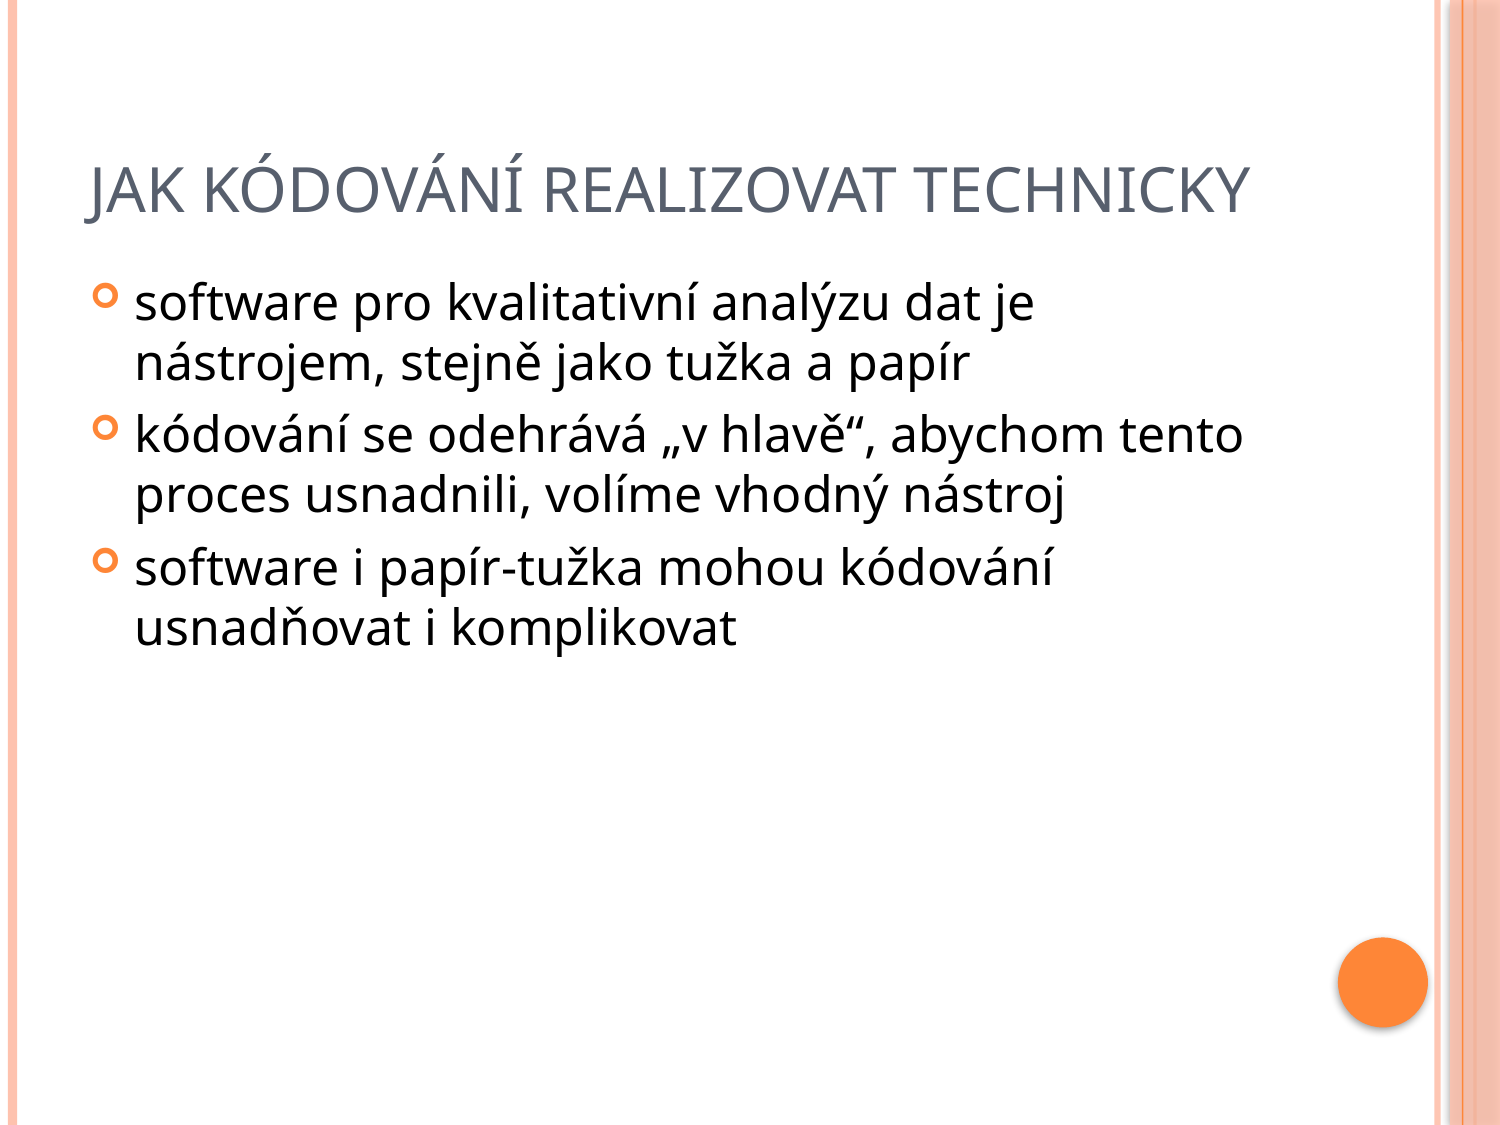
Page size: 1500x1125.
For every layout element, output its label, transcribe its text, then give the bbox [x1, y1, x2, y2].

list software pro kvalitativní analýzu dat je nástrojem, stejně jako tužka a papír kódování se odehrává „v hlavě“, abychom tento proces usnadnili, volíme vhodný nástroj software i papír-tužka mohou kódování usnadňovat i komplikovat [75, 262, 1300, 1062]
title Jak kódování realizovat technicky [75, 45, 1300, 233]
